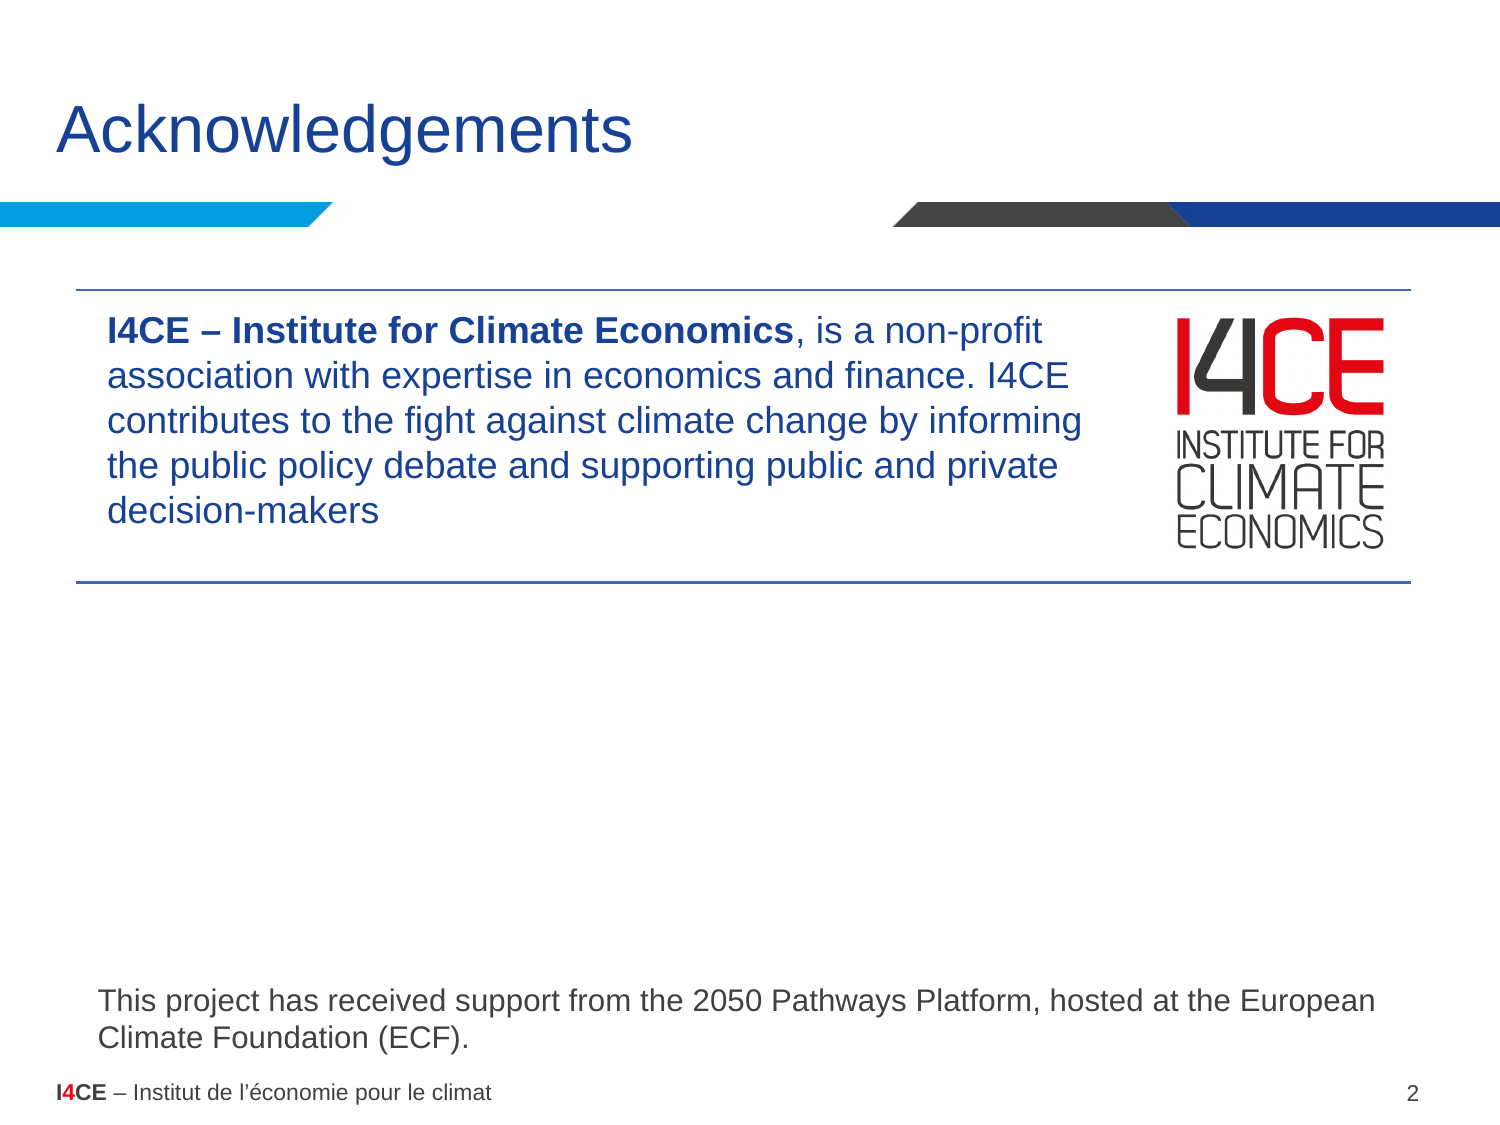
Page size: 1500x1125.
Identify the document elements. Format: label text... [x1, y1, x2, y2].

title Acknowledgements [41, 66, 1459, 185]
picture [1152, 302, 1402, 554]
list This project has received support from the 2050 Pathways Platform, hosted at the European Climate Foundation (ECF). [82, 972, 1418, 1004]
picture [309, 202, 1500, 227]
text_box I4CE – Institute for Climate Economics, is a non-profit association with expertise in economics and finance. I4CE contributes to the fight against climate change by informing the public policy debate and supporting public and private decision-makers [92, 298, 1150, 581]
